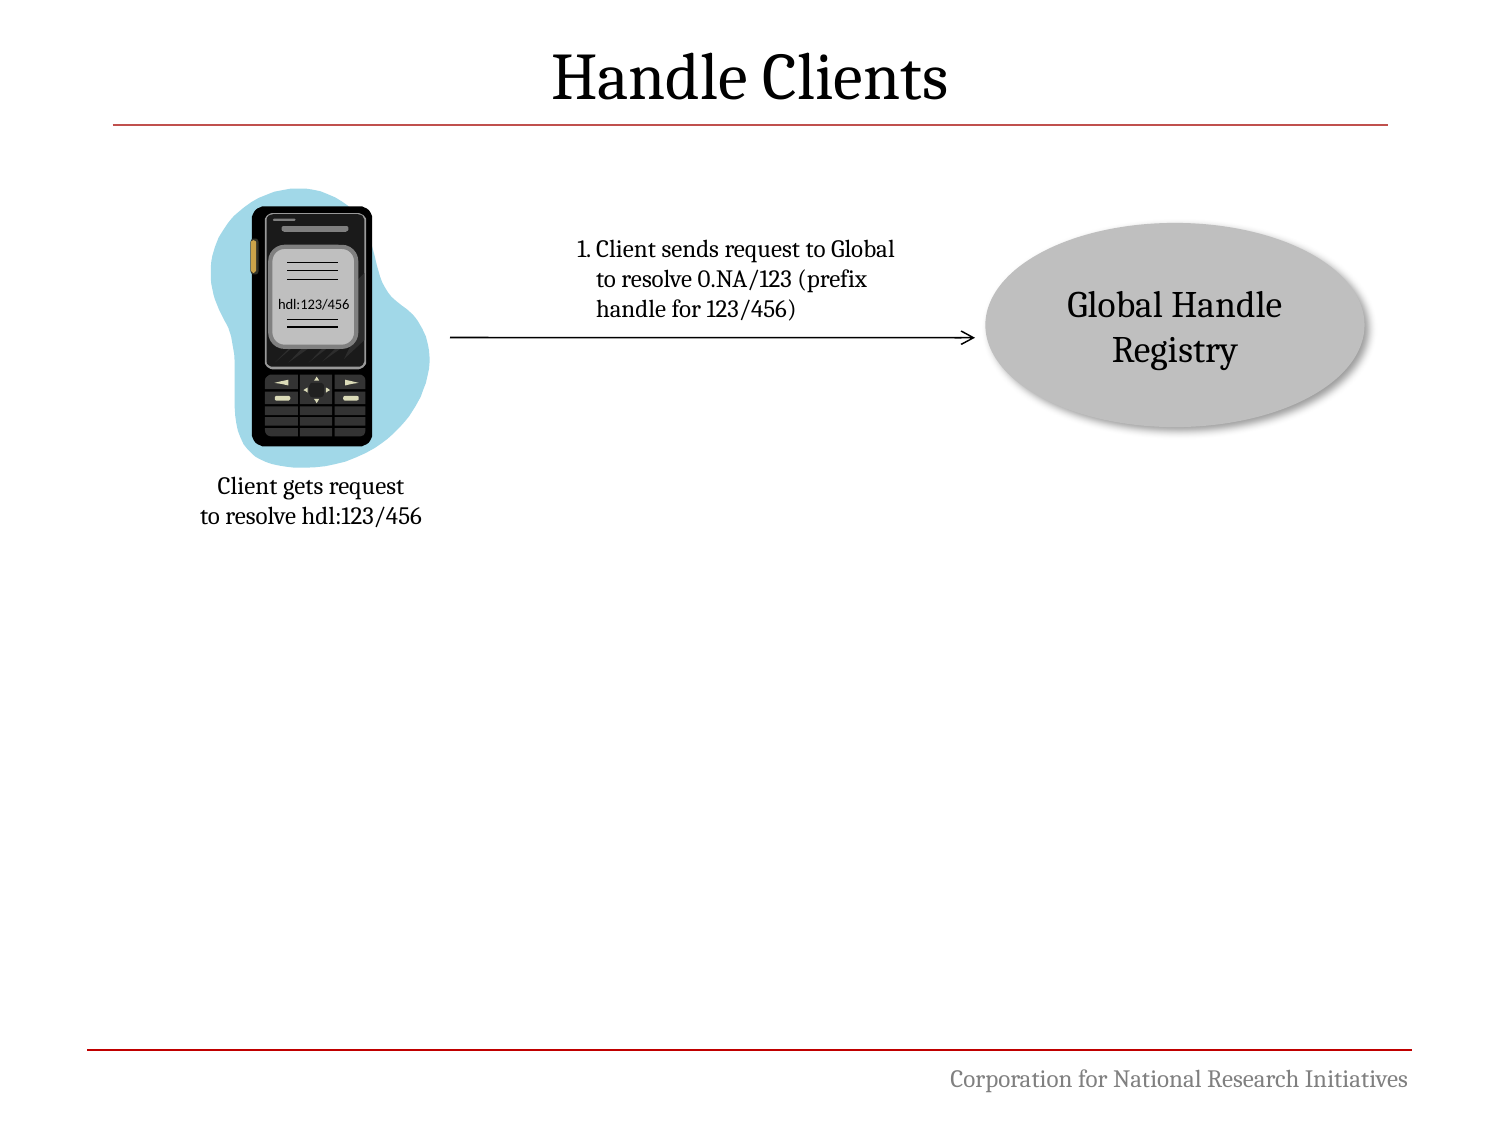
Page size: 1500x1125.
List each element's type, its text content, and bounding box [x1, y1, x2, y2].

text_box Handle Clients [74, 24, 1425, 150]
text_box Client gets request to resolve hdl:123/456 [185, 462, 438, 538]
text_box Global Handle Registry [985, 222, 1365, 428]
text_box 1. Client sends request to Global to resolve 0.NA/123 (prefix handle for 123/456) [562, 224, 913, 330]
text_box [209, 187, 431, 469]
